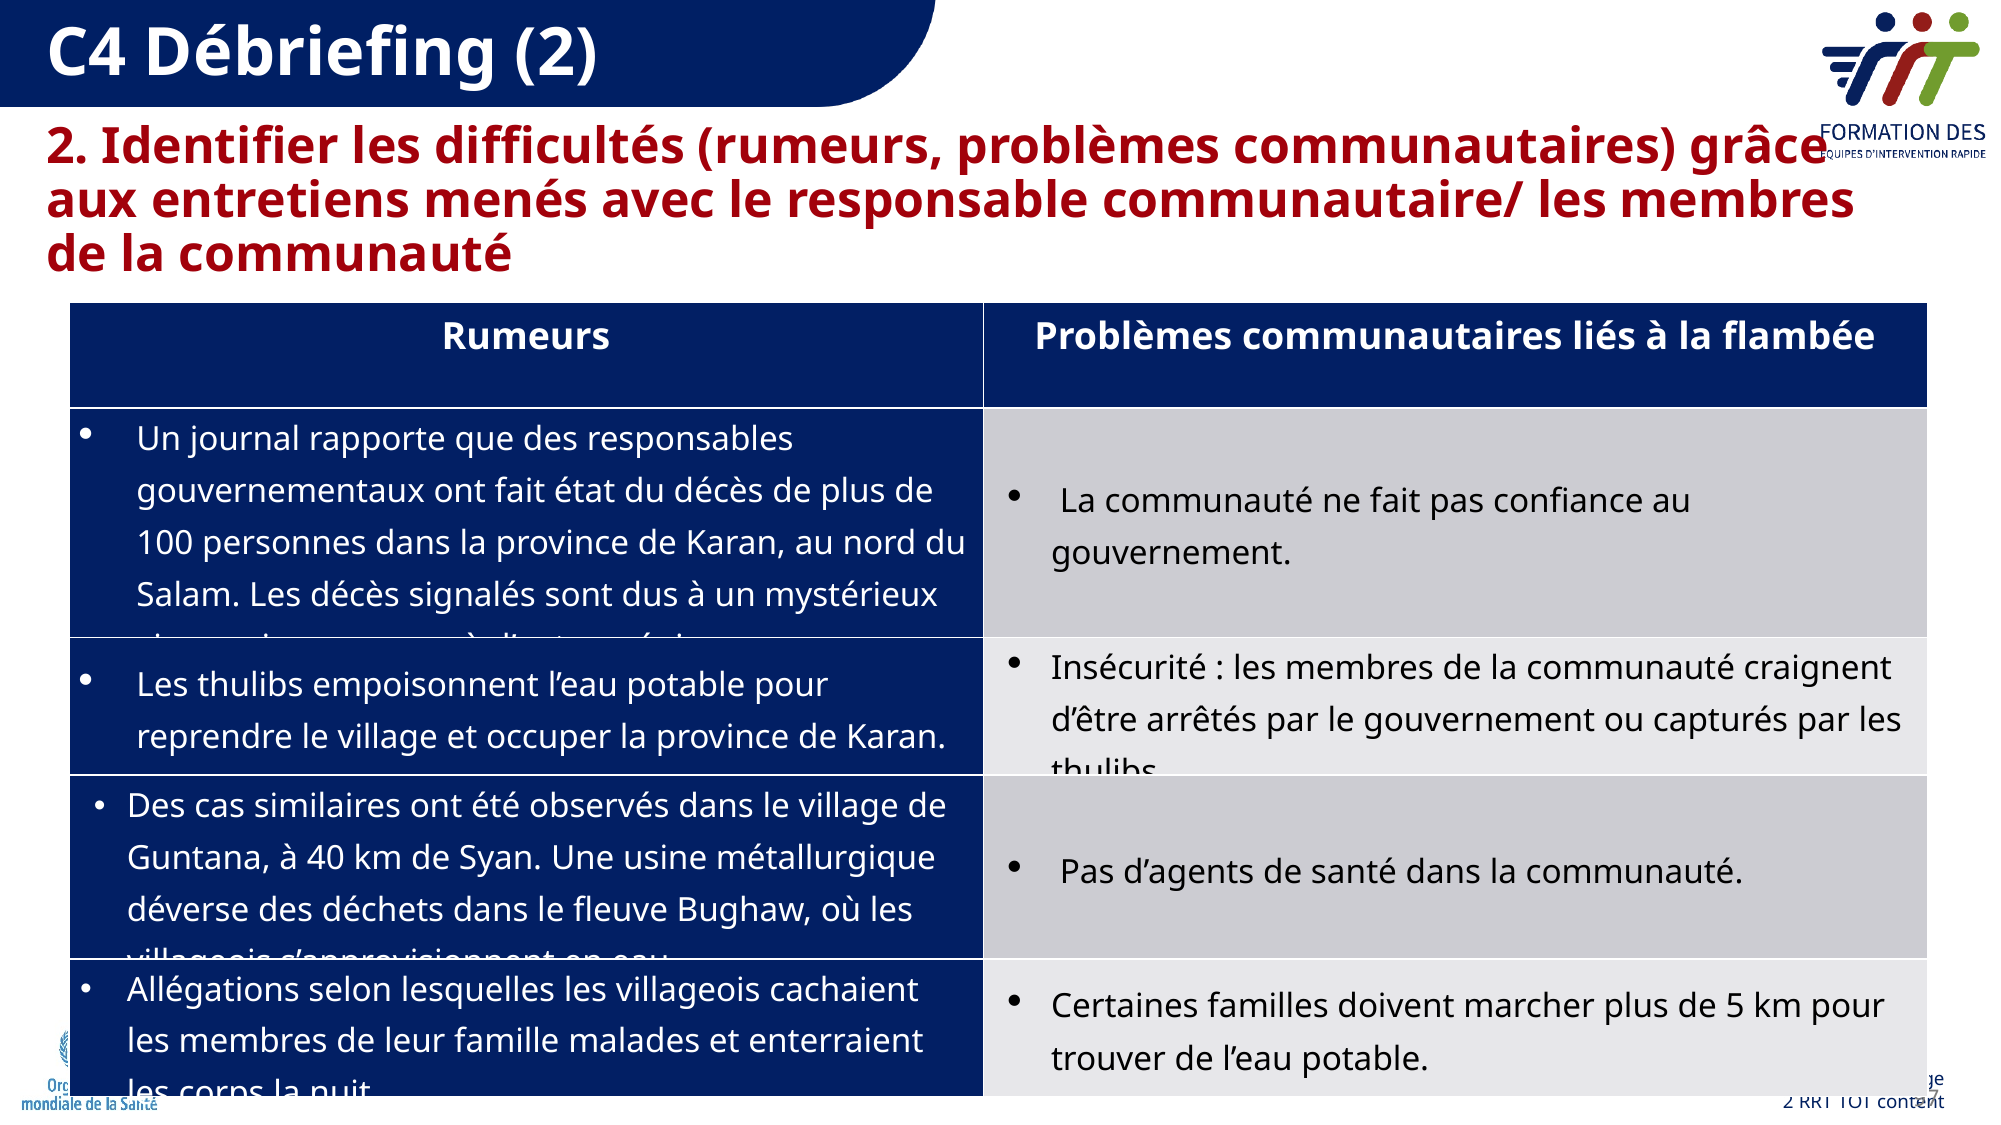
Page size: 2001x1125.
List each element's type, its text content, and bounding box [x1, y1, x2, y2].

table_header Problèmes communautaires liés à la flambée [984, 303, 1927, 407]
table_cell Pas d’agents de santé dans la communauté. [984, 776, 1927, 958]
table_cell Certaines familles doivent marcher plus de 5 km pour trouver de l’eau potable. [984, 960, 1927, 1096]
picture [20, 1020, 158, 1111]
table_cell Insécurité : les membres de la communauté craignent d’être arrêtés par le gouvernement ou capturés par les thulibs. [984, 638, 1927, 774]
table_cell La communauté ne fait pas confiance au gouvernement. [984, 409, 1927, 637]
table_cell Un journal rapporte que des responsables gouvernementaux ont fait état du décès de plus de 100 personnes dans la province de Karan, au nord du Salam. Les décès signalés sont dus à un mystérieux virus qui se propage à d’autres régions. [70, 409, 983, 637]
table_header Rumeurs [70, 303, 983, 407]
text_box 2. Identifier les difficultés (rumeurs, problèmes communautaires) grâce aux entretiens menés avec le responsable communautaire/ les membres de la communauté [38, 113, 1901, 290]
picture [1820, 11, 1986, 160]
table_cell Des cas similaires ont été observés dans le village de Guntana, à 40 km de Syan. Une usine métallurgique déverse des déchets dans le fleuve Bughaw, où les villageois s’approvisionnent en eau. [70, 776, 983, 958]
text_box C4 Débriefing (2) [38, 9, 1514, 97]
table_cell Les thulibs empoisonnent l’eau potable pour reprendre le village et occuper la province de Karan. [70, 638, 983, 774]
table_cell Allégations selon lesquelles les villageois cachaient les membres de leur famille malades et enterraient les corps la nuit. [70, 960, 983, 1096]
picture [0, 0, 936, 107]
